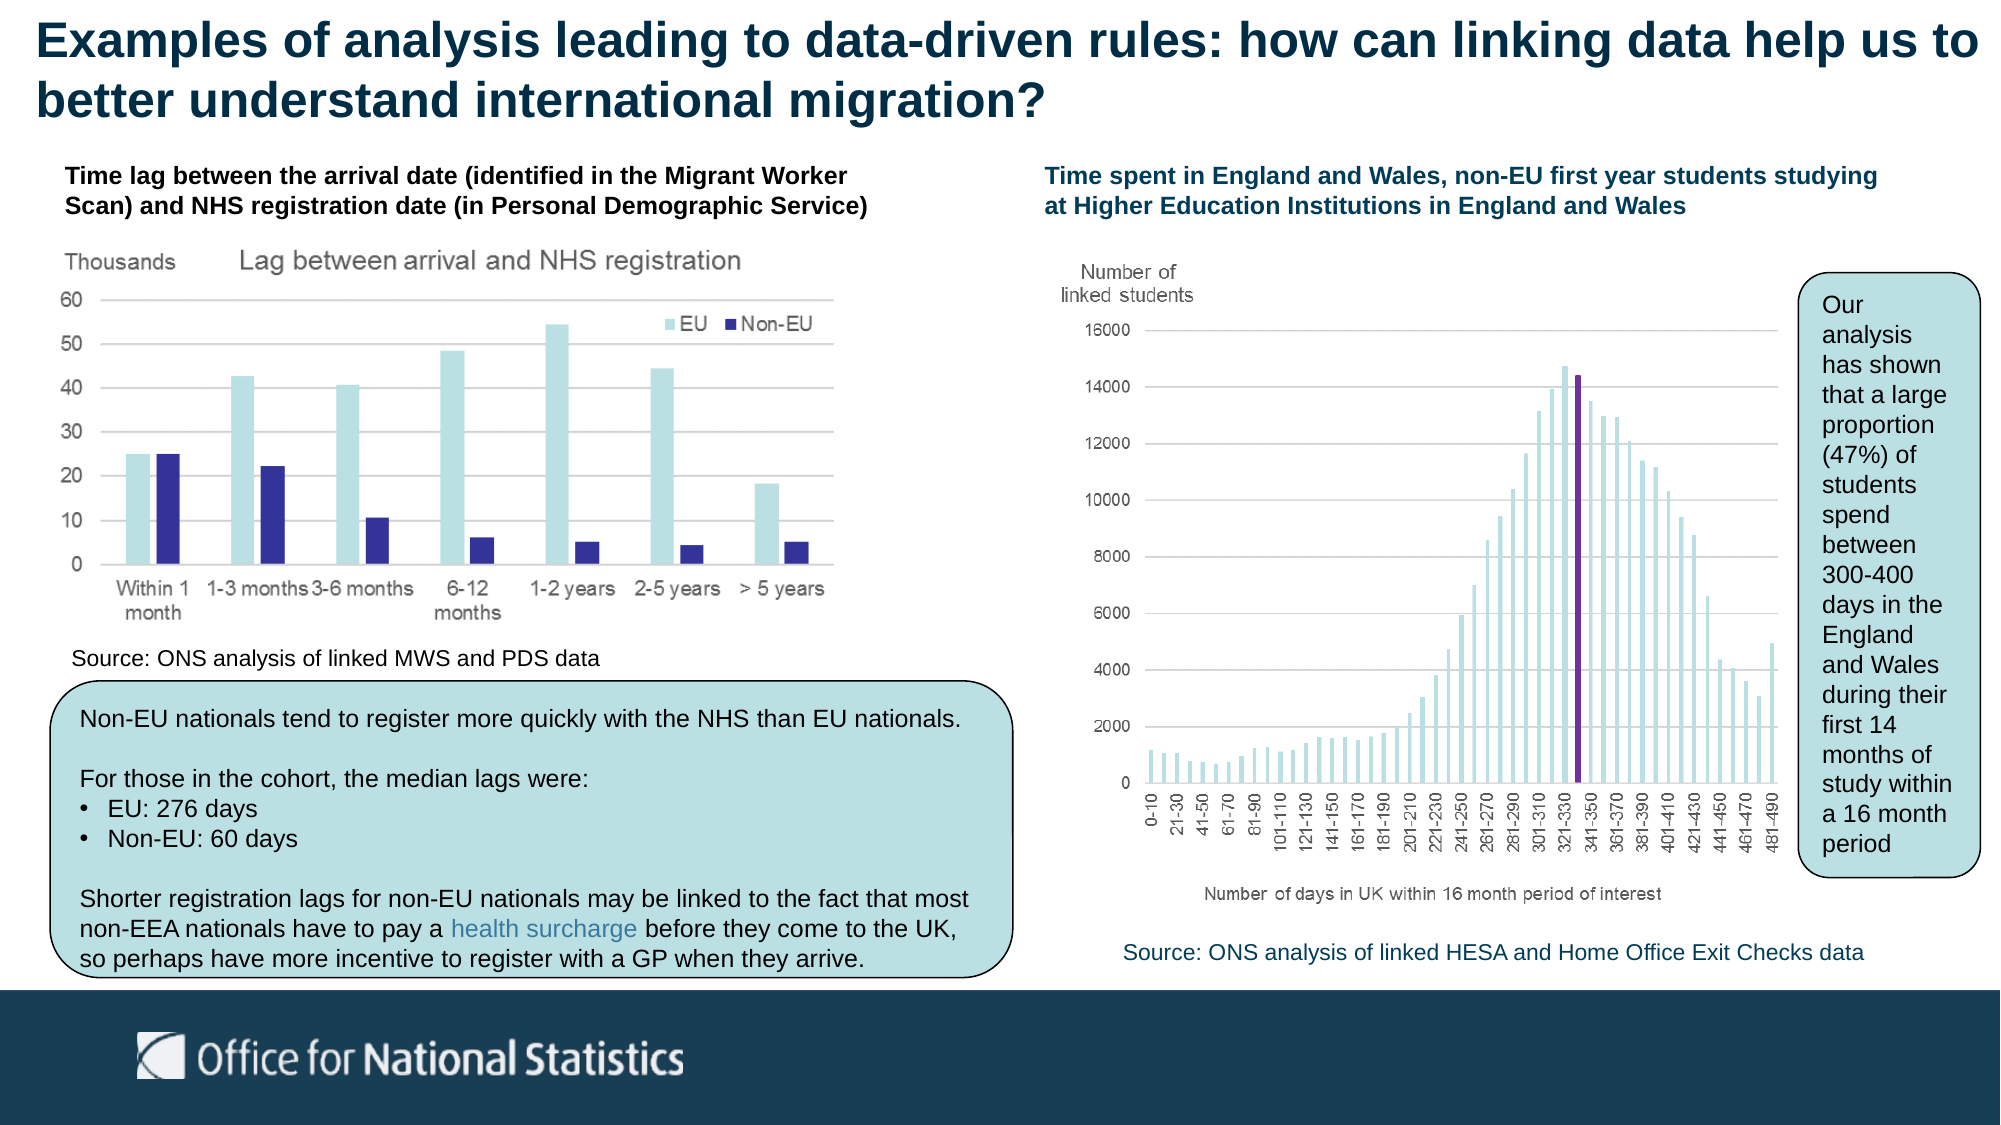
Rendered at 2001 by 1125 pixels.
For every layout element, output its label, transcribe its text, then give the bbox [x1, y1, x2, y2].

text_box Source: ONS analysis of linked MWS and PDS data [56, 635, 912, 679]
text_box Non-EU nationals tend to register more quickly with the NHS than EU nationals. For those in the cohort, the median lags were: EU: 276 days Non-EU: 60 days Shorter registration lags for non-EU nationals may be linked to the fact that most non-EEA nationals have to pay a health surcharge before they come to the UK, so perhaps have more incentive to register with a GP when they arrive. [50, 680, 1013, 978]
text_box Our analysis has shown that a large proportion (47%) of students spend between 300-400 days in the England and Wales during their first 14 months of study within a 16 month period [1812, 272, 1981, 878]
picture [35, 229, 859, 634]
picture [1034, 224, 1812, 935]
text_box Time lag between the arrival date (identified in the Migrant Worker Scan) and NHS registration date (in Personal Demographic Service) [50, 152, 918, 227]
title Examples of analysis leading to data-driven rules: how can linking data help us to better understand international migration? [35, 0, 2000, 319]
text_box Time spent in England and Wales, non-EU first year students studying at Higher Education Institutions in England and Wales [1029, 152, 1898, 227]
text_box Source: ONS analysis of linked HESA and Home Office Exit Checks data [1108, 930, 1963, 973]
